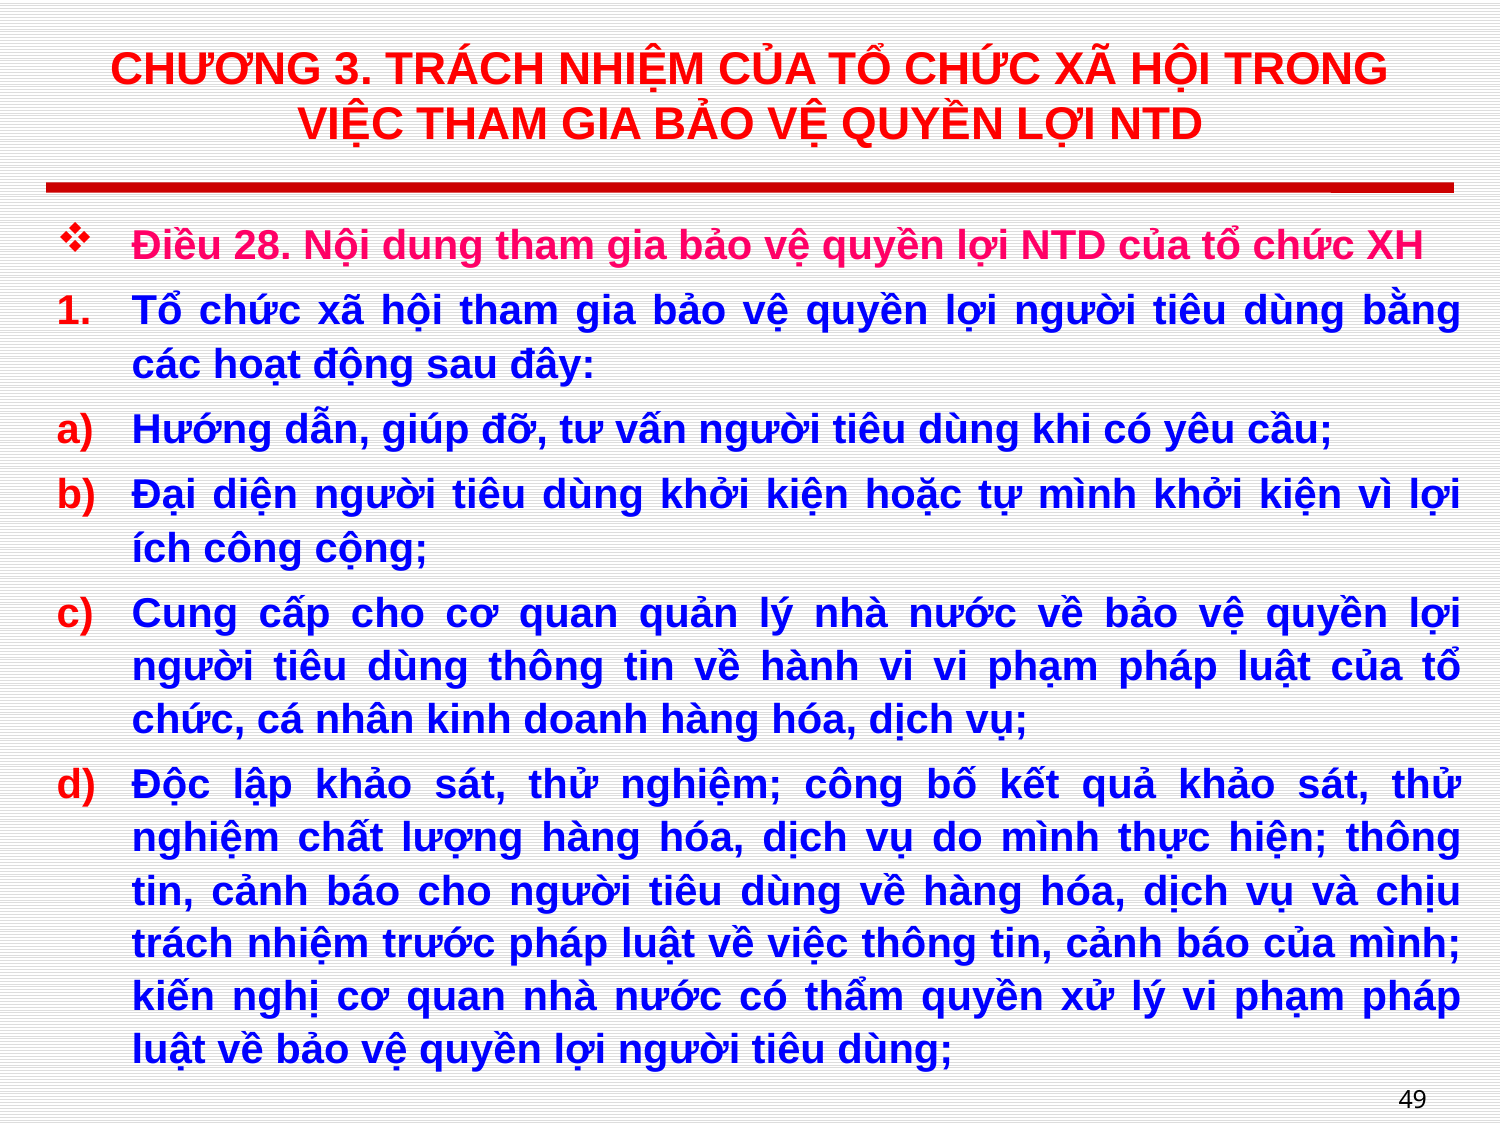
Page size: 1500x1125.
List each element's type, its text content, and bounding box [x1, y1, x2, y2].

text_box Điều 28. Nội dung tham gia bảo vệ quyền lợi NTD của tổ chức XH Tổ chức xã hội tham gia bảo vệ quyền lợi người tiêu dùng bằng các hoạt động sau đây: Hướng dẫn, giúp đỡ, tư vấn người tiêu dùng khi có yêu cầu; Đại diện người tiêu dùng khởi kiện hoặc tự mình khởi kiện vì lợi ích công cộng; Cung cấp cho cơ quan quản lý nhà nước về bảo vệ quyền lợi người tiêu dùng thông tin về hành vi vi phạm pháp luật của tổ chức, cá nhân kinh doanh hàng hóa, dịch vụ; Độc lập khảo sát, thử nghiệm; công bố kết quả khảo sát, thử nghiệm chất lượng hàng hóa, dịch vụ do mình thực hiện; thông tin, cảnh báo cho người tiêu dùng về hàng hóa, dịch vụ và chịu trách nhiệm trước pháp luật về việc thông tin, cảnh báo của mình; kiến nghị cơ quan nhà nước có thẩm quyền xử lý vi phạm pháp luật về bảo vệ quyền lợi người tiêu dùng; [23, 199, 1477, 1088]
title CHƯƠNG 3. TRÁCH NHIỆM CỦA TỔ CHỨC XÃ HỘI TRONG VIỆC THAM GIA BẢO VỆ QUYỀN LỢI NTD [38, 24, 1463, 163]
